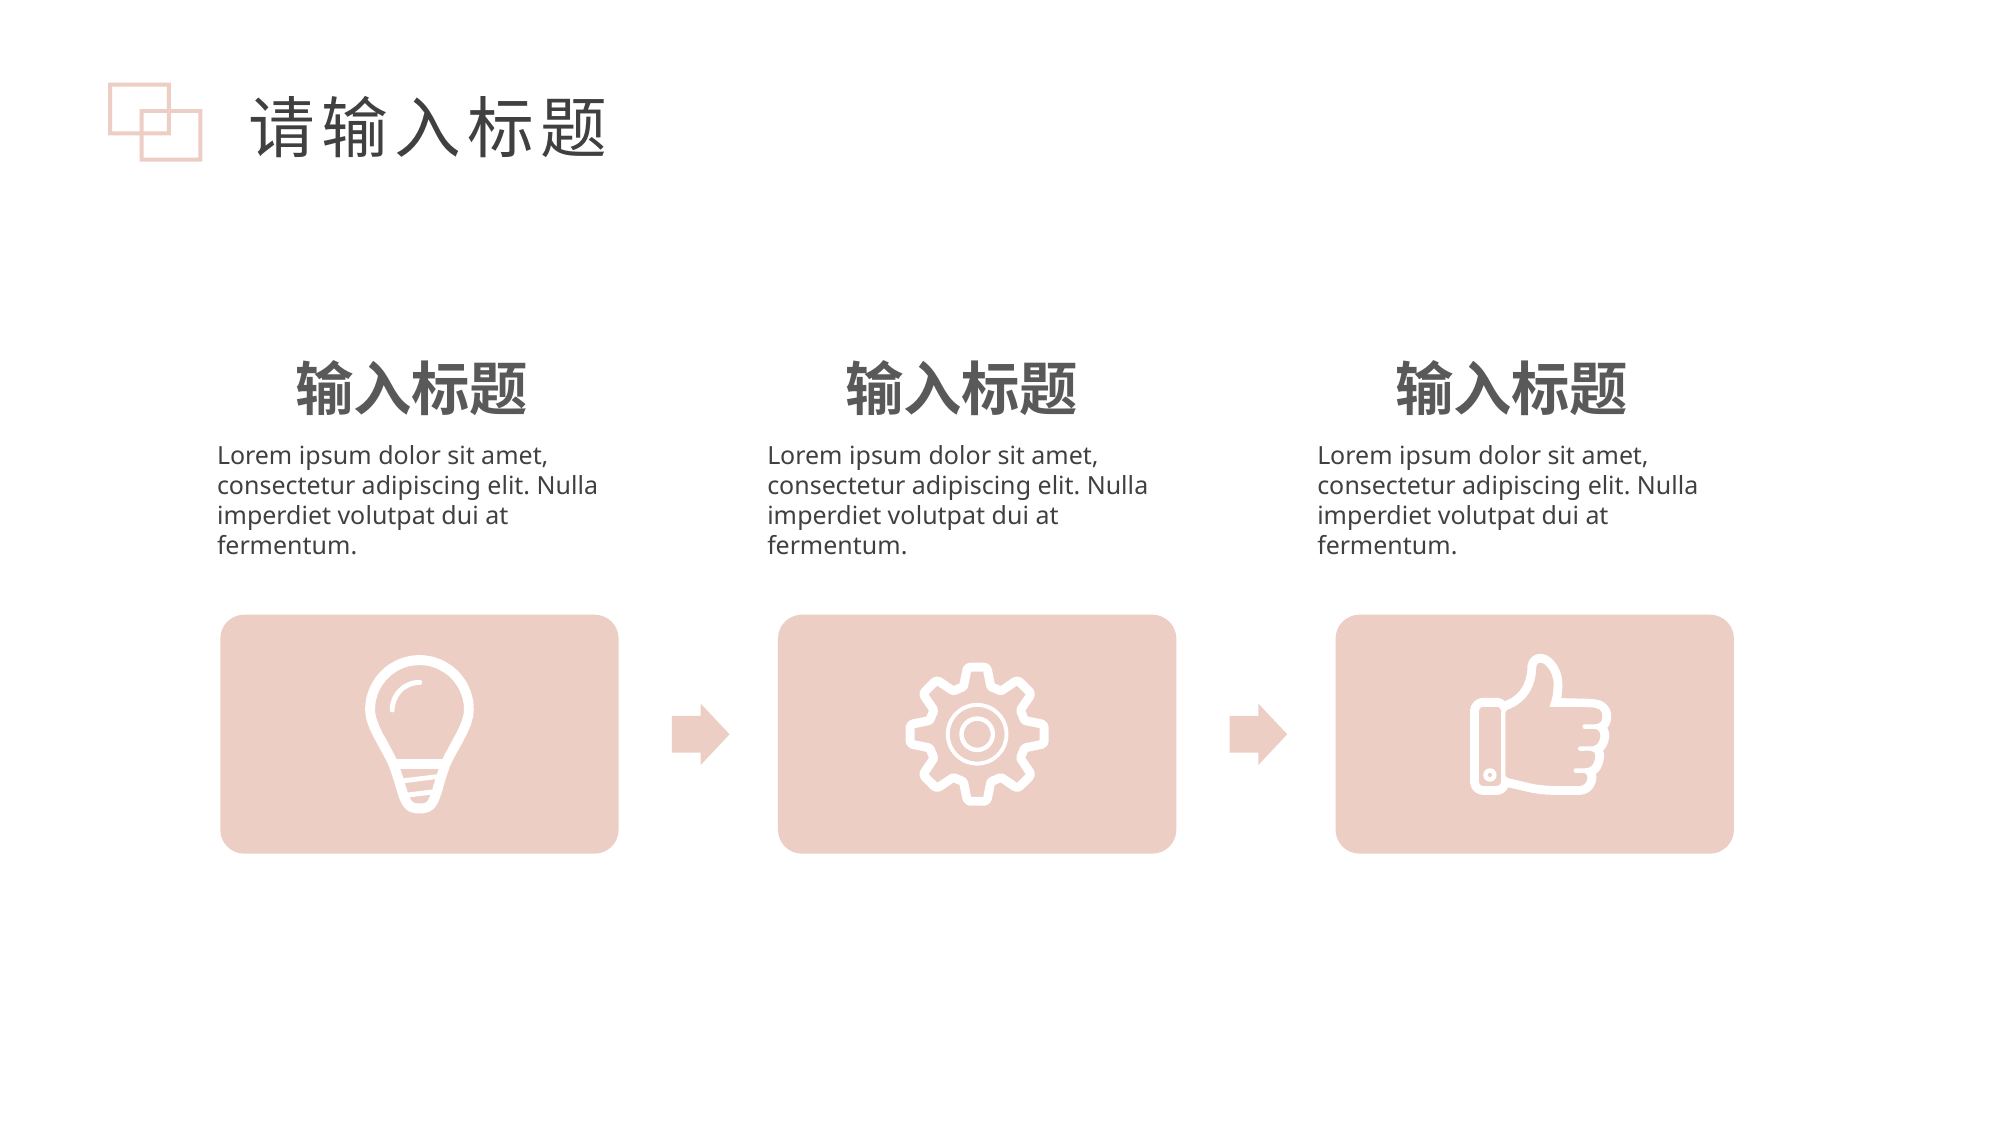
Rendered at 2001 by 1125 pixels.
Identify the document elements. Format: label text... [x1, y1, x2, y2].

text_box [1470, 653, 1612, 795]
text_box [108, 82, 203, 162]
text_box [1335, 614, 1734, 854]
text_box [1229, 703, 1288, 766]
text_box Lorem ipsum dolor sit amet, consectetur adipiscing elit. Nulla imperdiet volutpat dui at fermentum. [752, 432, 1193, 567]
text_box 请输入标题 [233, 78, 891, 174]
text_box 输入标题 [815, 335, 1118, 425]
text_box 输入标题 [1365, 335, 1668, 425]
text_box Lorem ipsum dolor sit amet, consectetur adipiscing elit. Nulla imperdiet volutpat dui at fermentum. [202, 432, 643, 567]
text_box Lorem ipsum dolor sit amet, consectetur adipiscing elit. Nulla imperdiet volutpat dui at fermentum. [1302, 432, 1743, 567]
text_box [777, 614, 1177, 854]
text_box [364, 655, 474, 814]
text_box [905, 662, 1049, 806]
text_box [671, 703, 730, 766]
text_box [220, 614, 619, 854]
text_box 输入标题 [265, 335, 568, 425]
